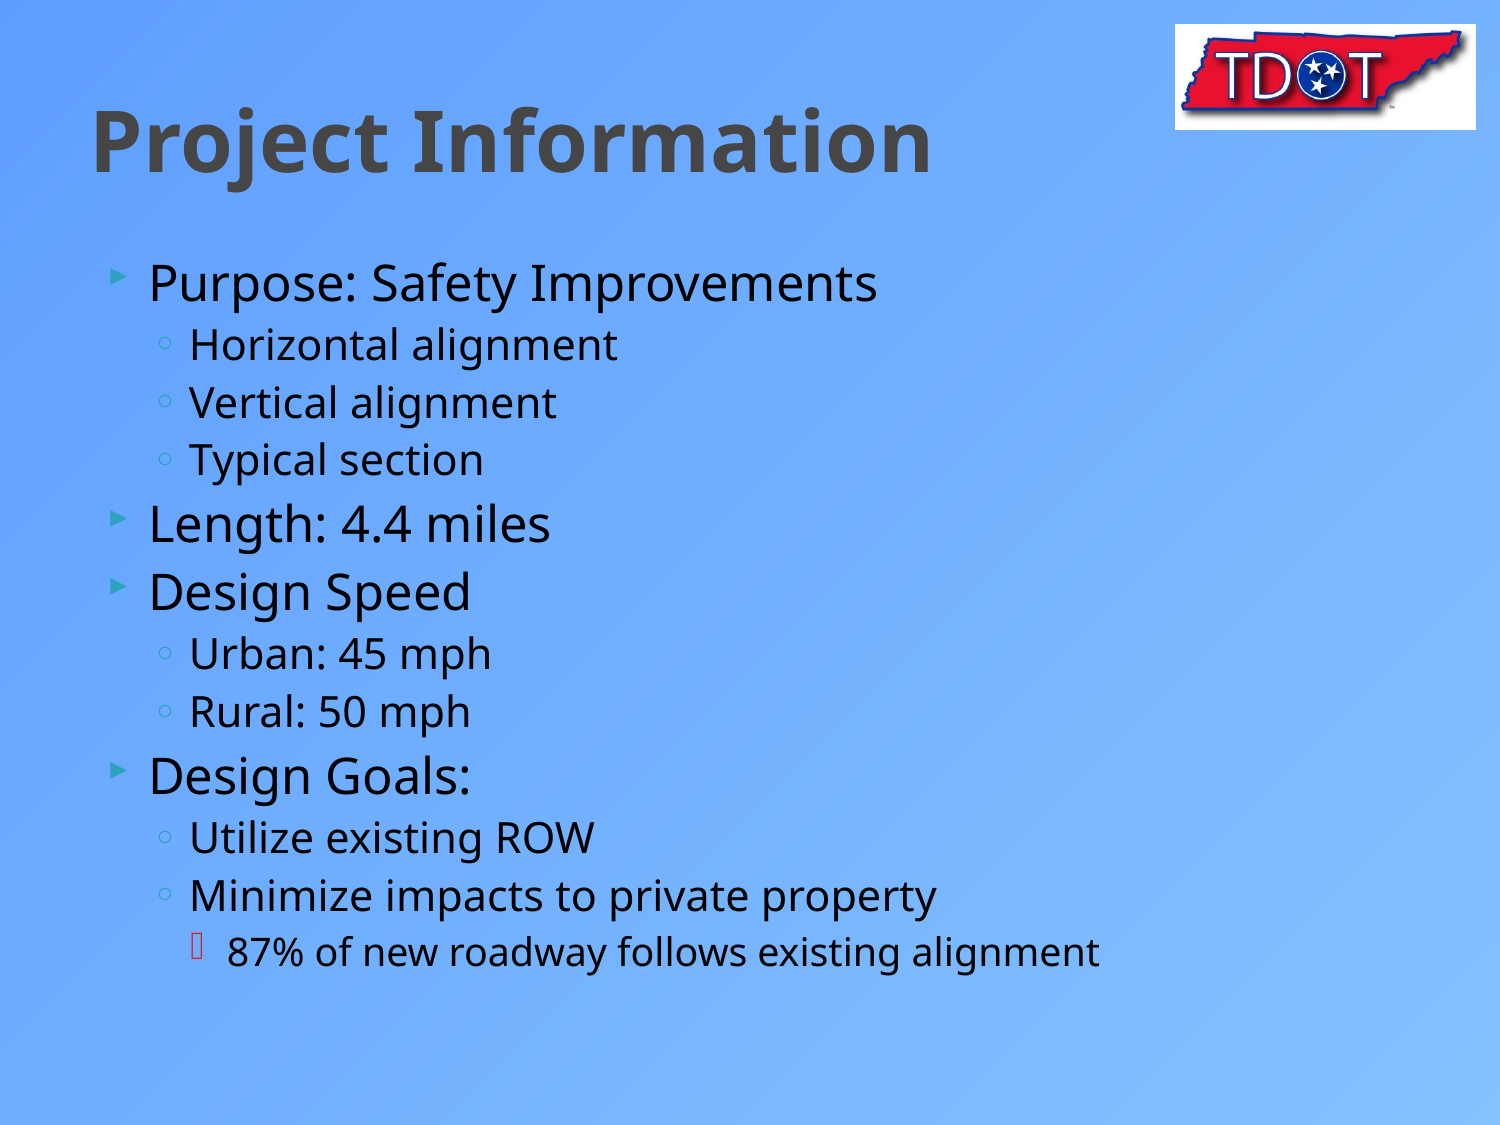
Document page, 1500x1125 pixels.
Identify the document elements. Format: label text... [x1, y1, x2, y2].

picture [1174, 24, 1476, 131]
title Project Information [75, 45, 1425, 233]
list Purpose: Safety Improvements Horizontal alignment Vertical alignment Typical section Length: 4.4 miles Design Speed Urban: 45 mph Rural: 50 mph Design Goals: Utilize existing ROW Minimize impacts to private property 87% of new roadway follows existing alignment [75, 243, 1425, 986]
